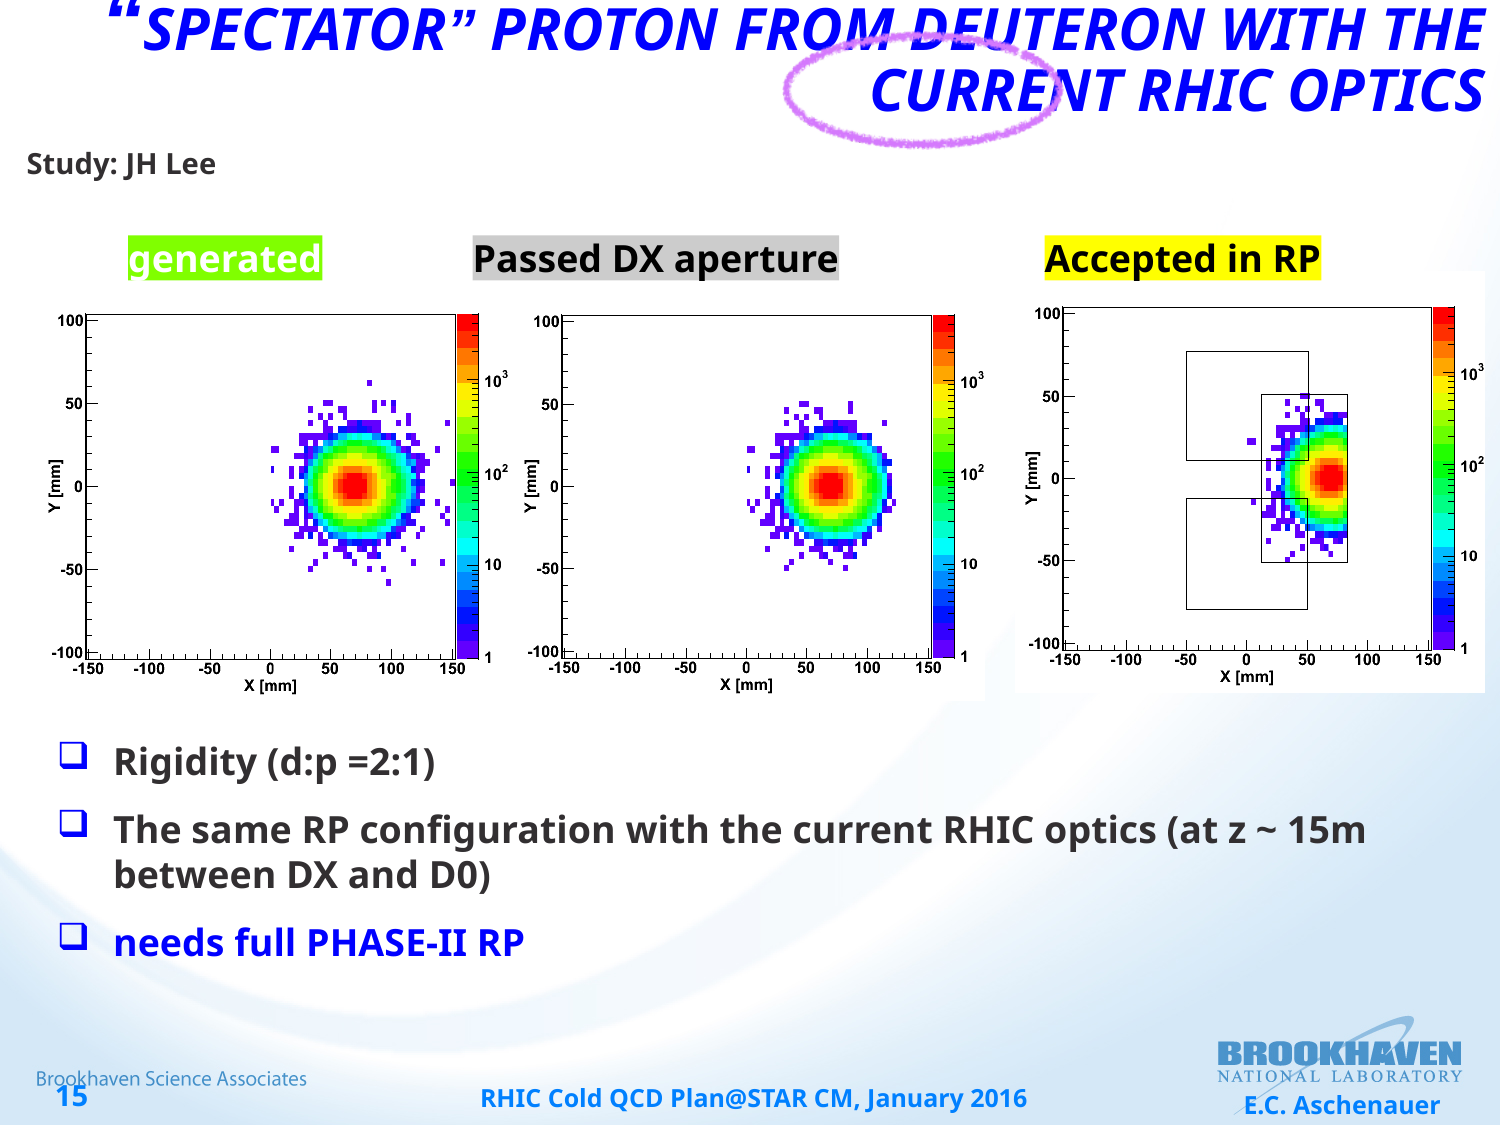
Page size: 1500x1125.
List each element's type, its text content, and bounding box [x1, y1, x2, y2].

list Rigidity (d:p =2:1) The same RP configuration with the current RHIC optics (at z ~ 15m between DX and D0) needs full PHASE-II RP [0, 732, 1500, 975]
slide_number 15 [3, 1064, 104, 1125]
text_box Study: JH Lee [11, 138, 232, 188]
footer RHIC Cold QCD Plan@STAR CM, January 2016 [310, 1063, 1199, 1125]
title “Spectator” proton from deuteron with the current RHIC optics [11, 4, 1497, 105]
picture [0, 1, 1500, 732]
text_box Accepted in RP [1044, 235, 1322, 270]
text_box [782, 31, 1065, 150]
text_box Passed DX aperture [472, 235, 840, 279]
text_box generated [128, 235, 323, 277]
picture [0, 975, 1500, 1125]
slide_number E.C. Aschenauer [1204, 1063, 1481, 1125]
